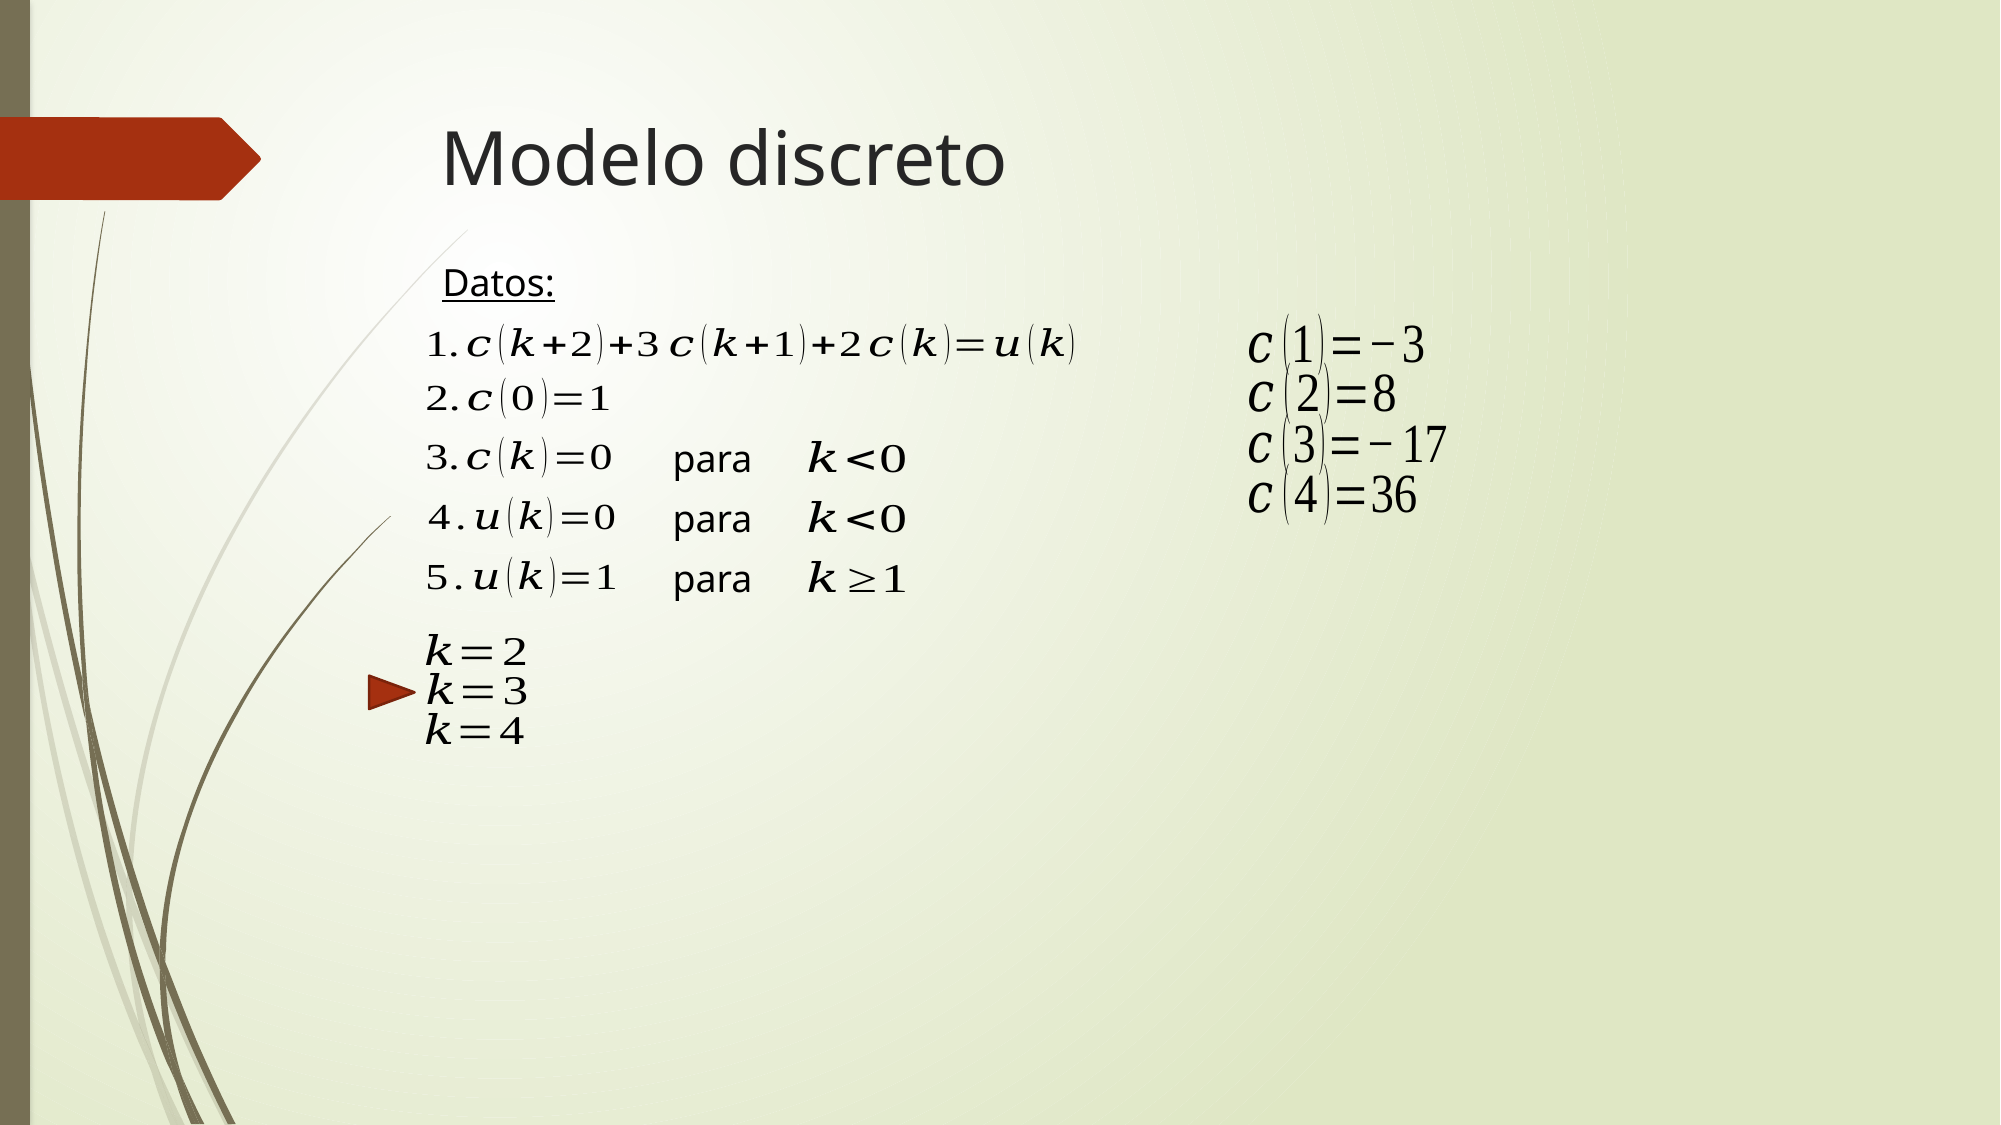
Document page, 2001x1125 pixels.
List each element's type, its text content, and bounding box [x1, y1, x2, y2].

title Modelo discreto [425, 102, 1888, 313]
text_box Datos: [427, 251, 571, 312]
text_box [367, 674, 416, 711]
text_box para [657, 427, 768, 487]
text_box para [657, 547, 768, 608]
text_box para [657, 487, 768, 547]
